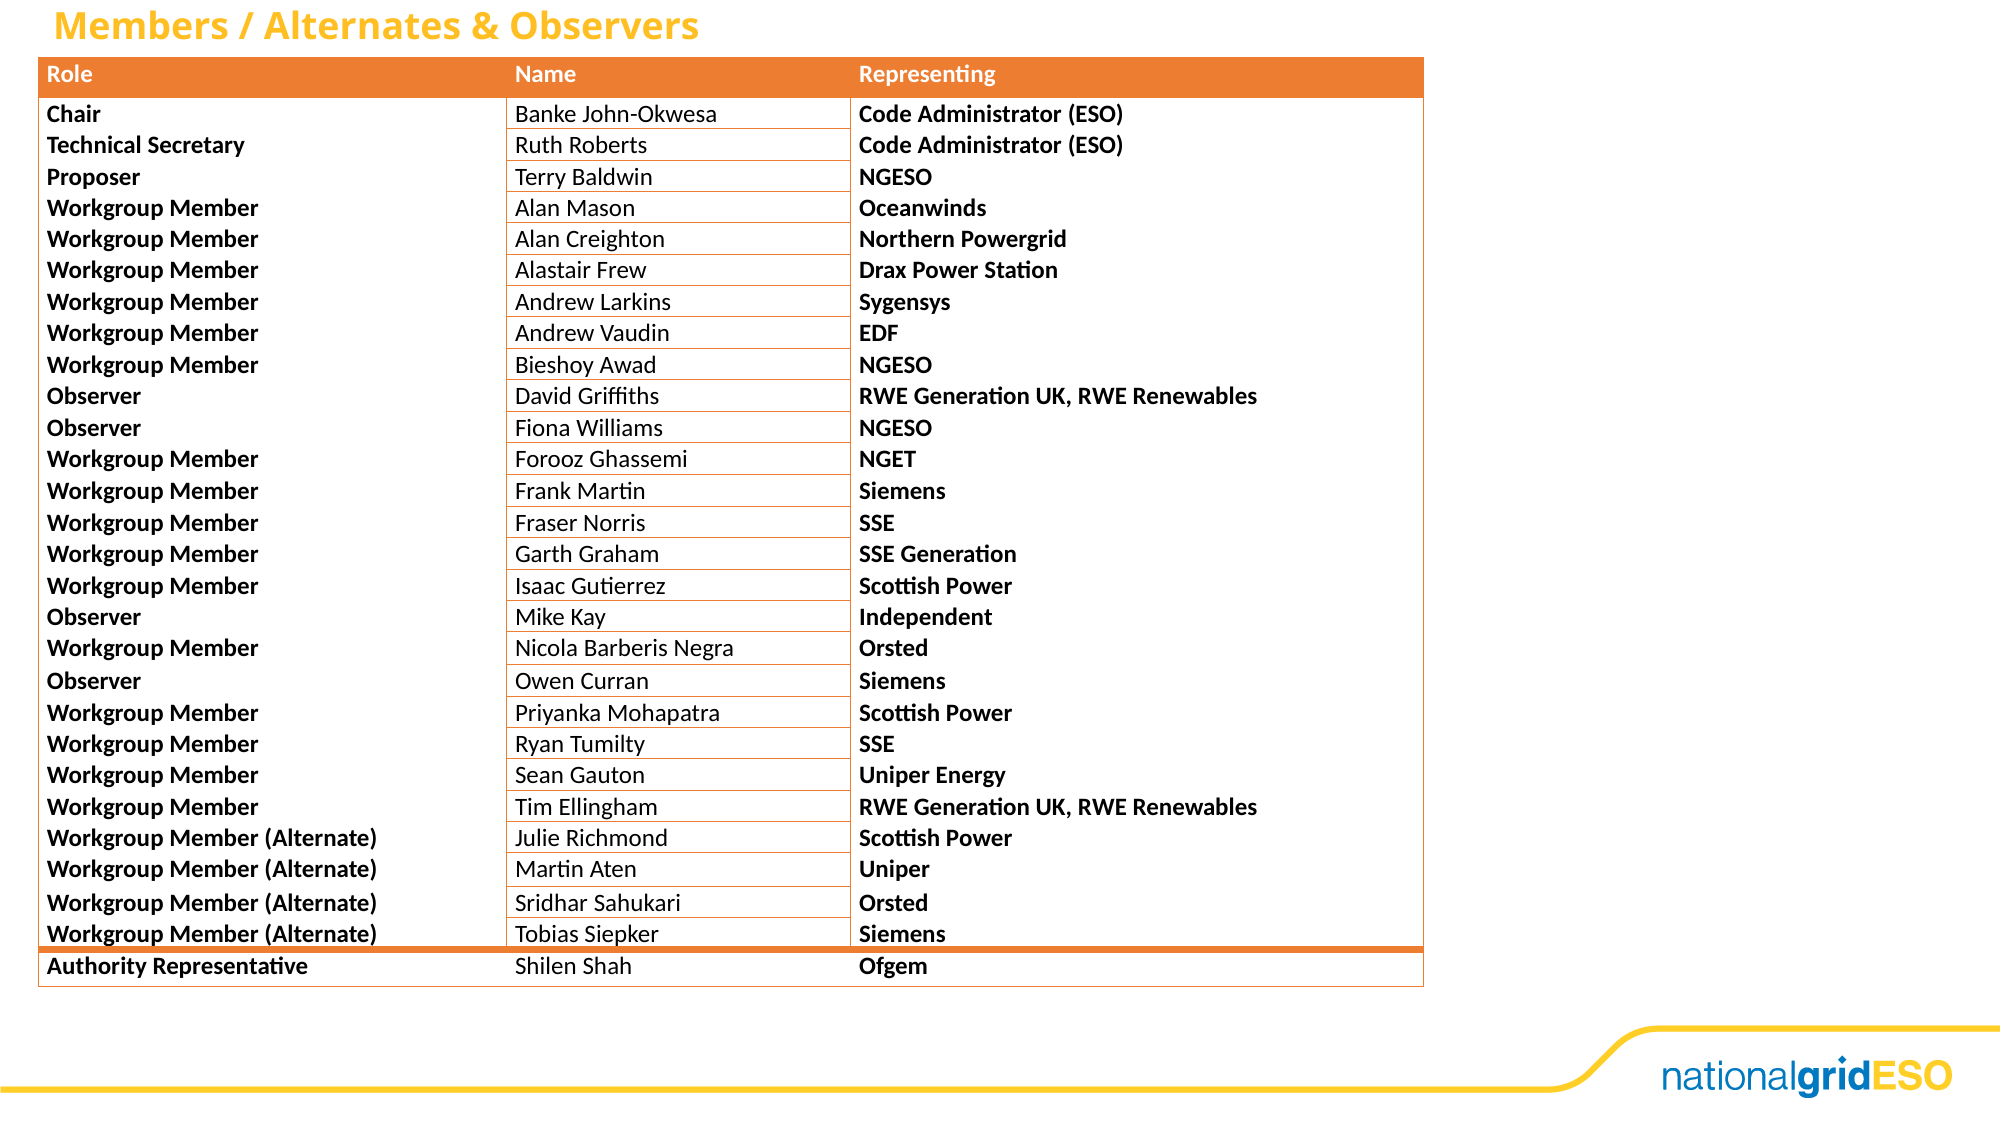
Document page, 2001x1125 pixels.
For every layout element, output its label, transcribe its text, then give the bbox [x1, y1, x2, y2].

table_header Name [507, 58, 851, 97]
table_cell Workgroup Member [39, 349, 506, 380]
table_cell Mike Kay [507, 601, 850, 631]
table_cell Workgroup Member [39, 790, 506, 821]
table_cell Workgroup Member [39, 442, 506, 475]
table_cell Observer [39, 411, 506, 442]
table_cell Alastair Frew [507, 255, 850, 285]
table_cell Code Administrator (ESO) [851, 98, 1423, 129]
table_header Representing [851, 58, 1423, 98]
table_cell Garth Graham [507, 538, 850, 569]
table_cell Observer [39, 380, 506, 411]
table_cell RWE Generation UK, RWE Renewables [851, 380, 1423, 411]
table_cell Workgroup Member [39, 223, 506, 254]
table_cell Alan Mason [507, 192, 850, 222]
table_cell Workgroup Member [39, 696, 506, 727]
table_cell Julie Richmond [507, 822, 850, 852]
table_cell Martin Aten [507, 853, 850, 886]
table_cell Andrew Vaudin [507, 317, 850, 348]
table_cell Workgroup Member [39, 538, 506, 569]
table_cell Proposer [39, 160, 506, 191]
table_cell Alan Creighton [507, 223, 850, 254]
table_cell Workgroup Member [39, 759, 506, 790]
table_cell SSE [851, 727, 1423, 759]
table_cell Workgroup Member [39, 317, 506, 349]
table_cell Frank Martin [507, 475, 850, 506]
picture [0, 1024, 2000, 1125]
table_cell Oceanwinds [851, 191, 1423, 223]
table_cell Workgroup Member [39, 254, 506, 285]
table_cell NGESO [851, 160, 1423, 191]
table_cell Scottish Power [851, 821, 1423, 853]
table_cell Workgroup Member [39, 727, 506, 759]
table_cell Authority Representative [39, 953, 507, 986]
table_cell Uniper Energy [851, 759, 1423, 790]
table_cell Siemens [851, 665, 1423, 696]
table_cell Isaac Gutierrez [507, 570, 850, 600]
table_cell Scottish Power [851, 569, 1423, 600]
table_cell Nicola Barberis Negra [507, 632, 850, 664]
table_cell Workgroup Member (Alternate) [39, 821, 506, 853]
table_cell Observer [39, 600, 506, 632]
table_cell Siemens [851, 475, 1423, 507]
table_cell RWE Generation UK, RWE Renewables [851, 790, 1423, 821]
table_cell Scottish Power [851, 696, 1423, 727]
table_cell Workgroup Member (Alternate) [39, 917, 506, 946]
table_cell Sygensys [851, 285, 1423, 317]
table_cell Owen Curran [507, 665, 850, 696]
table_cell Code Administrator (ESO) [851, 129, 1423, 160]
table_cell Ryan Tumilty [507, 728, 850, 758]
table_cell Sridhar Sahukari [507, 887, 850, 917]
table_cell Andrew Larkins [507, 286, 850, 316]
table_header Role [39, 58, 507, 98]
table_cell Tobias Siepker [507, 918, 850, 946]
table_cell Technical Secretary [39, 129, 506, 160]
table_cell Northern Powergrid [851, 223, 1423, 254]
table_cell Independent [851, 600, 1423, 632]
table_cell Workgroup Member [39, 191, 506, 223]
table_cell SSE Generation [851, 538, 1423, 569]
table_cell Workgroup Member [39, 632, 506, 665]
table_cell Orsted [851, 886, 1423, 917]
table_cell Drax Power Station [851, 254, 1423, 285]
table_cell Banke John-Okwesa [507, 98, 850, 128]
table_cell Chair [39, 98, 506, 129]
table_cell Forooz Ghassemi [507, 443, 850, 474]
table_cell Ofgem [851, 953, 1423, 986]
table_cell Workgroup Member [39, 285, 506, 317]
table_cell NGESO [851, 411, 1423, 442]
table_cell Workgroup Member (Alternate) [39, 886, 506, 917]
table_cell Workgroup Member (Alternate) [39, 853, 506, 886]
table_cell NGET [851, 442, 1423, 475]
table_cell Tim Ellingham [507, 791, 850, 821]
table_cell Ruth Roberts [507, 129, 850, 160]
table_cell Workgroup Member [39, 475, 506, 507]
table_cell Sean Gauton [507, 759, 850, 790]
table_cell Workgroup Member [39, 569, 506, 600]
table_cell Shilen Shah [507, 953, 851, 986]
table_cell SSE [851, 507, 1423, 538]
table_cell David Griffiths [507, 380, 850, 411]
title Members / Alternates & Observers [38, 0, 1860, 58]
table_cell Uniper [851, 853, 1423, 886]
table_cell Observer [39, 665, 506, 696]
table_cell EDF [851, 317, 1423, 349]
table_cell Orsted [851, 632, 1423, 665]
table_cell Bieshoy Awad [507, 349, 850, 379]
table_cell NGESO [851, 349, 1423, 380]
table_cell Fraser Norris [507, 507, 850, 537]
table_cell Workgroup Member [39, 507, 506, 538]
table_cell Terry Baldwin [507, 161, 850, 191]
table_cell Fiona Williams [507, 412, 850, 442]
table_cell Priyanka Mohapatra [507, 697, 850, 727]
table_cell Siemens [851, 917, 1423, 946]
